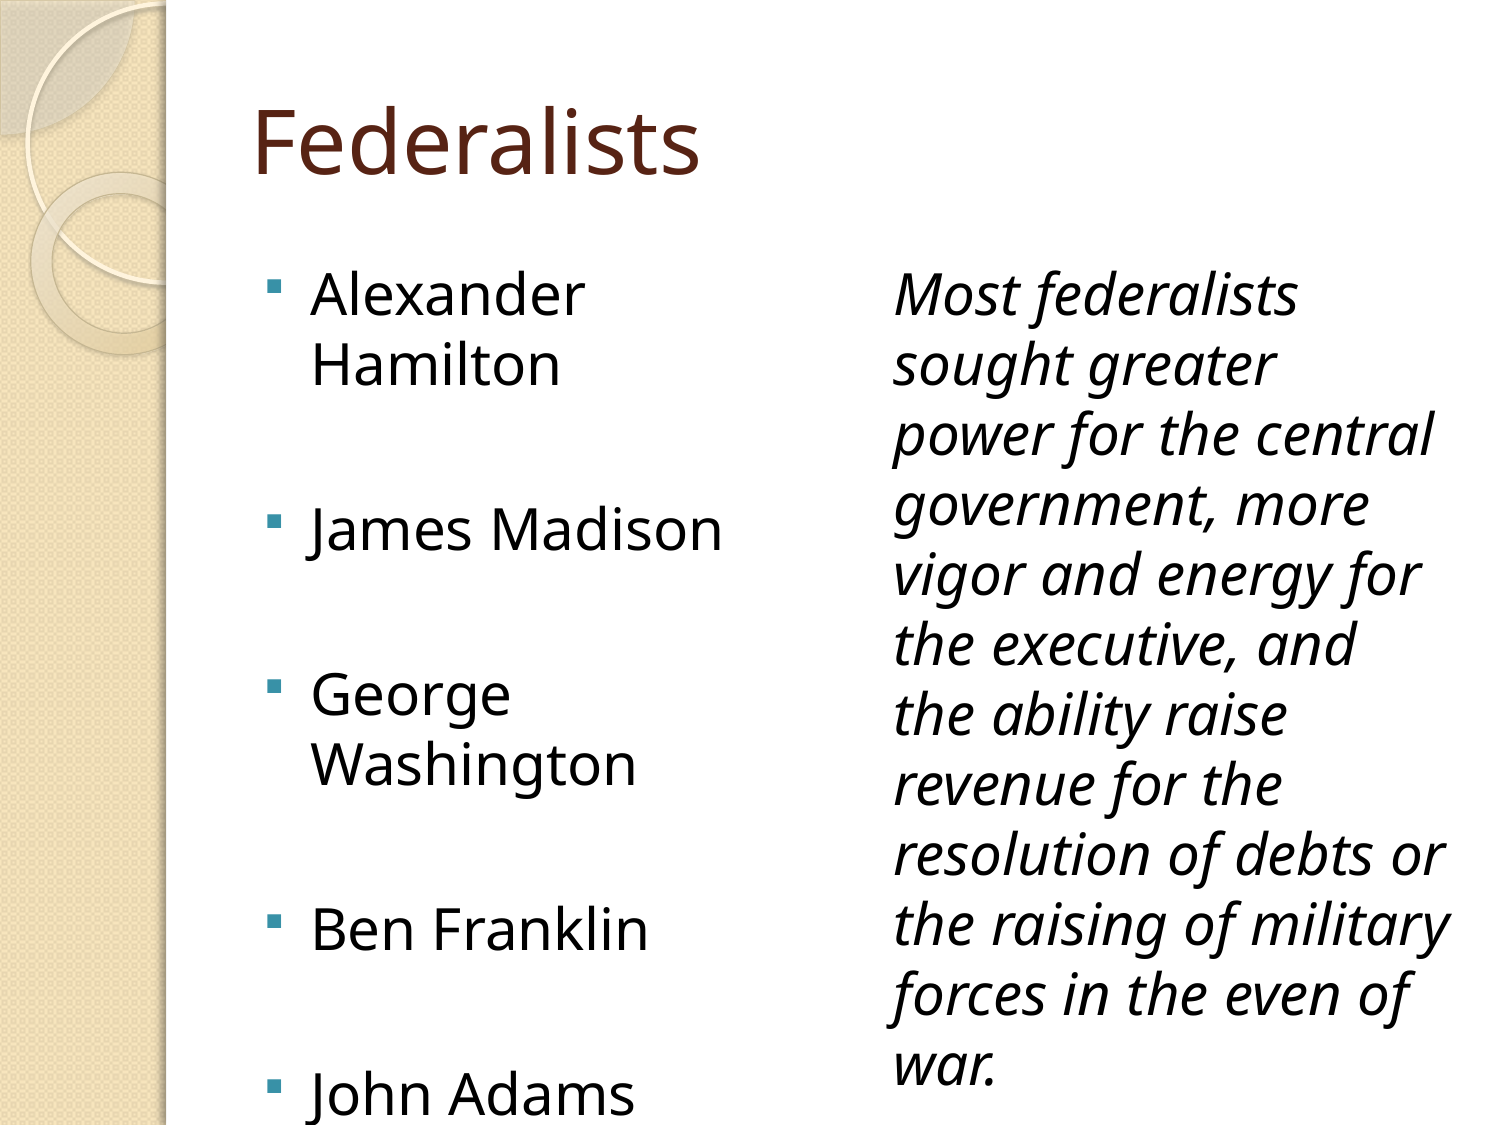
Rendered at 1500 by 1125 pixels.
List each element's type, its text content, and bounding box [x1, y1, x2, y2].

list Most federalists sought greater power for the central government, more vigor and energy for the executive, and the ability raise revenue for the resolution of debts or the raising of military forces in the even of war. [865, 249, 1466, 1015]
list Alexander Hamilton James Madison George Washington Ben Franklin John Adams [235, 249, 836, 1015]
title Federalists [235, 45, 1466, 233]
